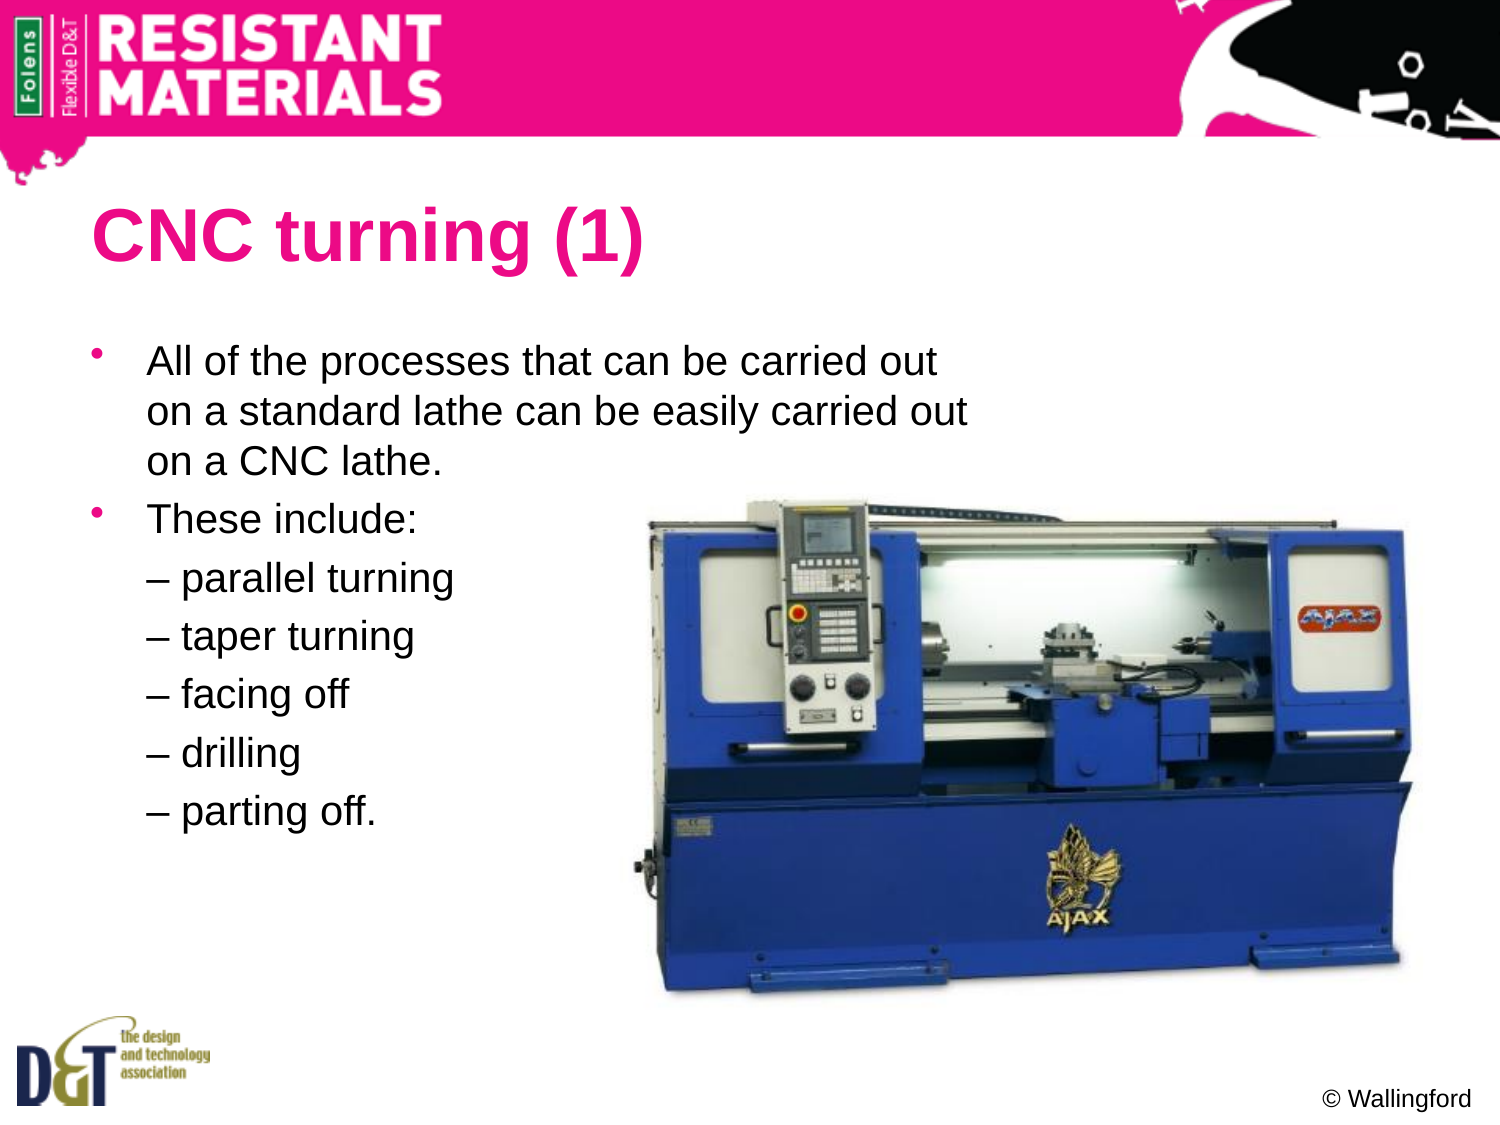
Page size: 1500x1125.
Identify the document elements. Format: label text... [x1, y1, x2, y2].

list All of the processes that can be carried out on a standard lathe can be easily carried out on a CNC lathe. These include: – parallel turning – taper turning – facing off – drilling – parting off. [75, 326, 987, 1005]
title CNC turning (1) [76, 160, 1427, 301]
picture [0, 0, 1500, 1125]
text_box © Wallingford [1257, 1074, 1495, 1125]
